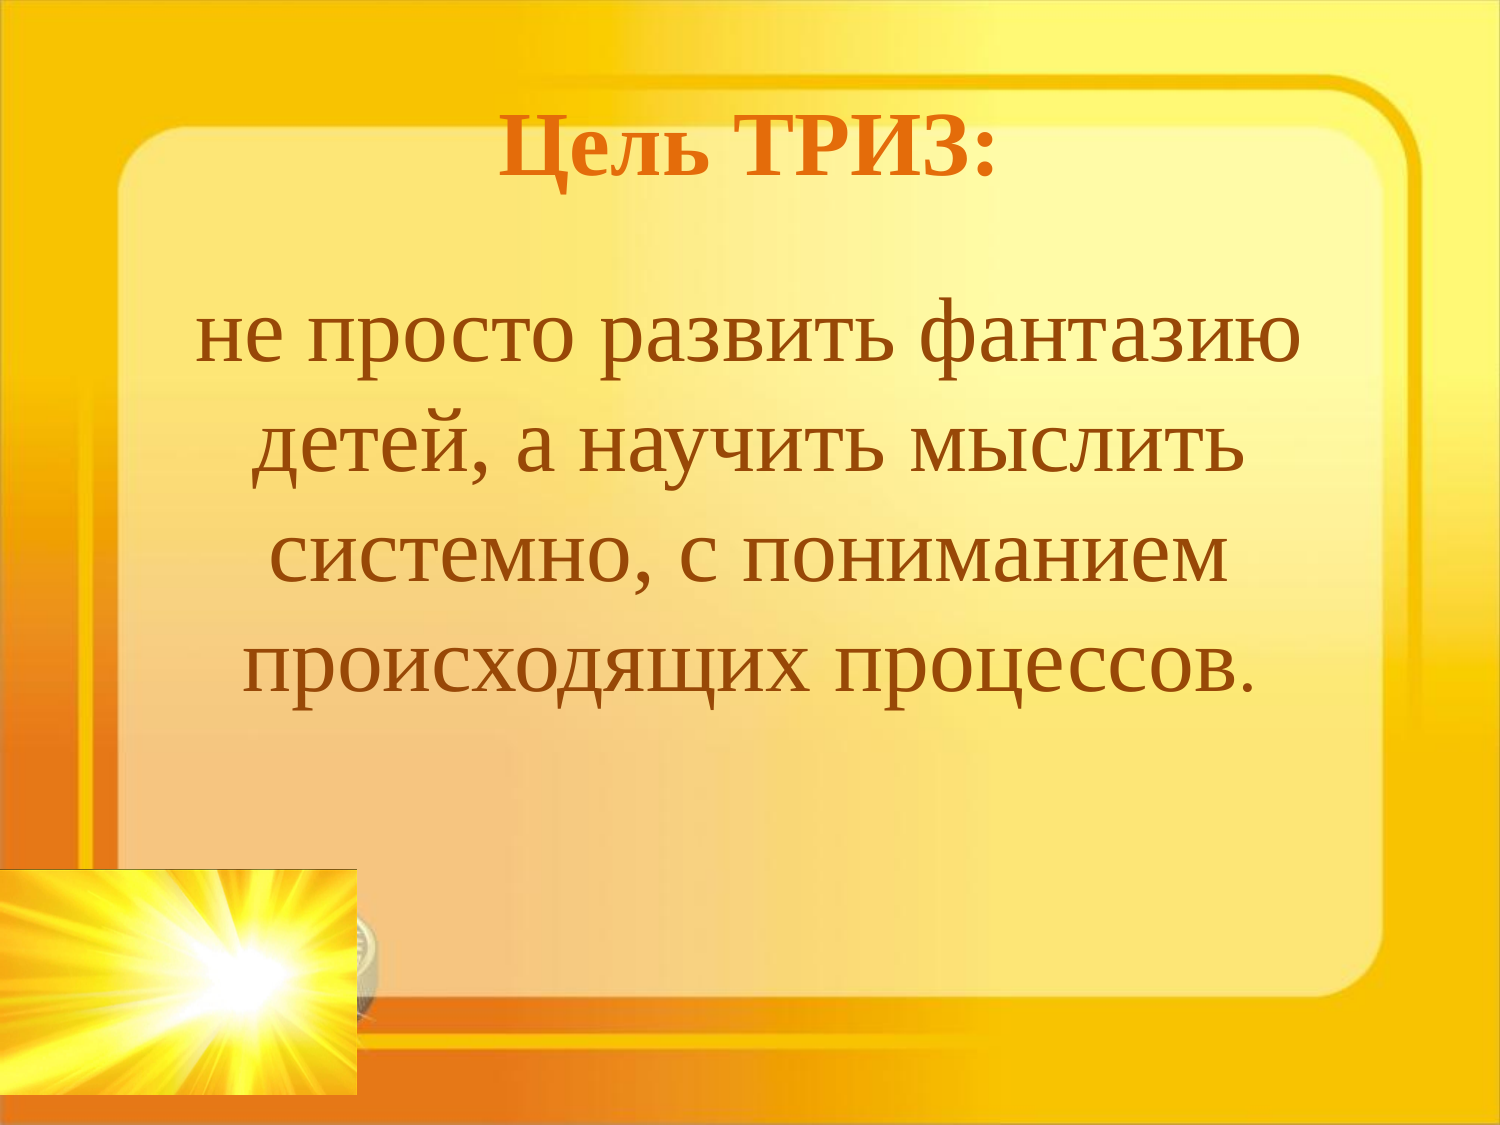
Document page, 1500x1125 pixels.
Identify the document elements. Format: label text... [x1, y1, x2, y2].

list не просто развить фантазию детей, а научить мыслить системно, с пониманием происходящих процессов. [75, 262, 1425, 1005]
picture [0, 0, 1500, 1125]
title Цель ТРИЗ: [75, 45, 1425, 233]
